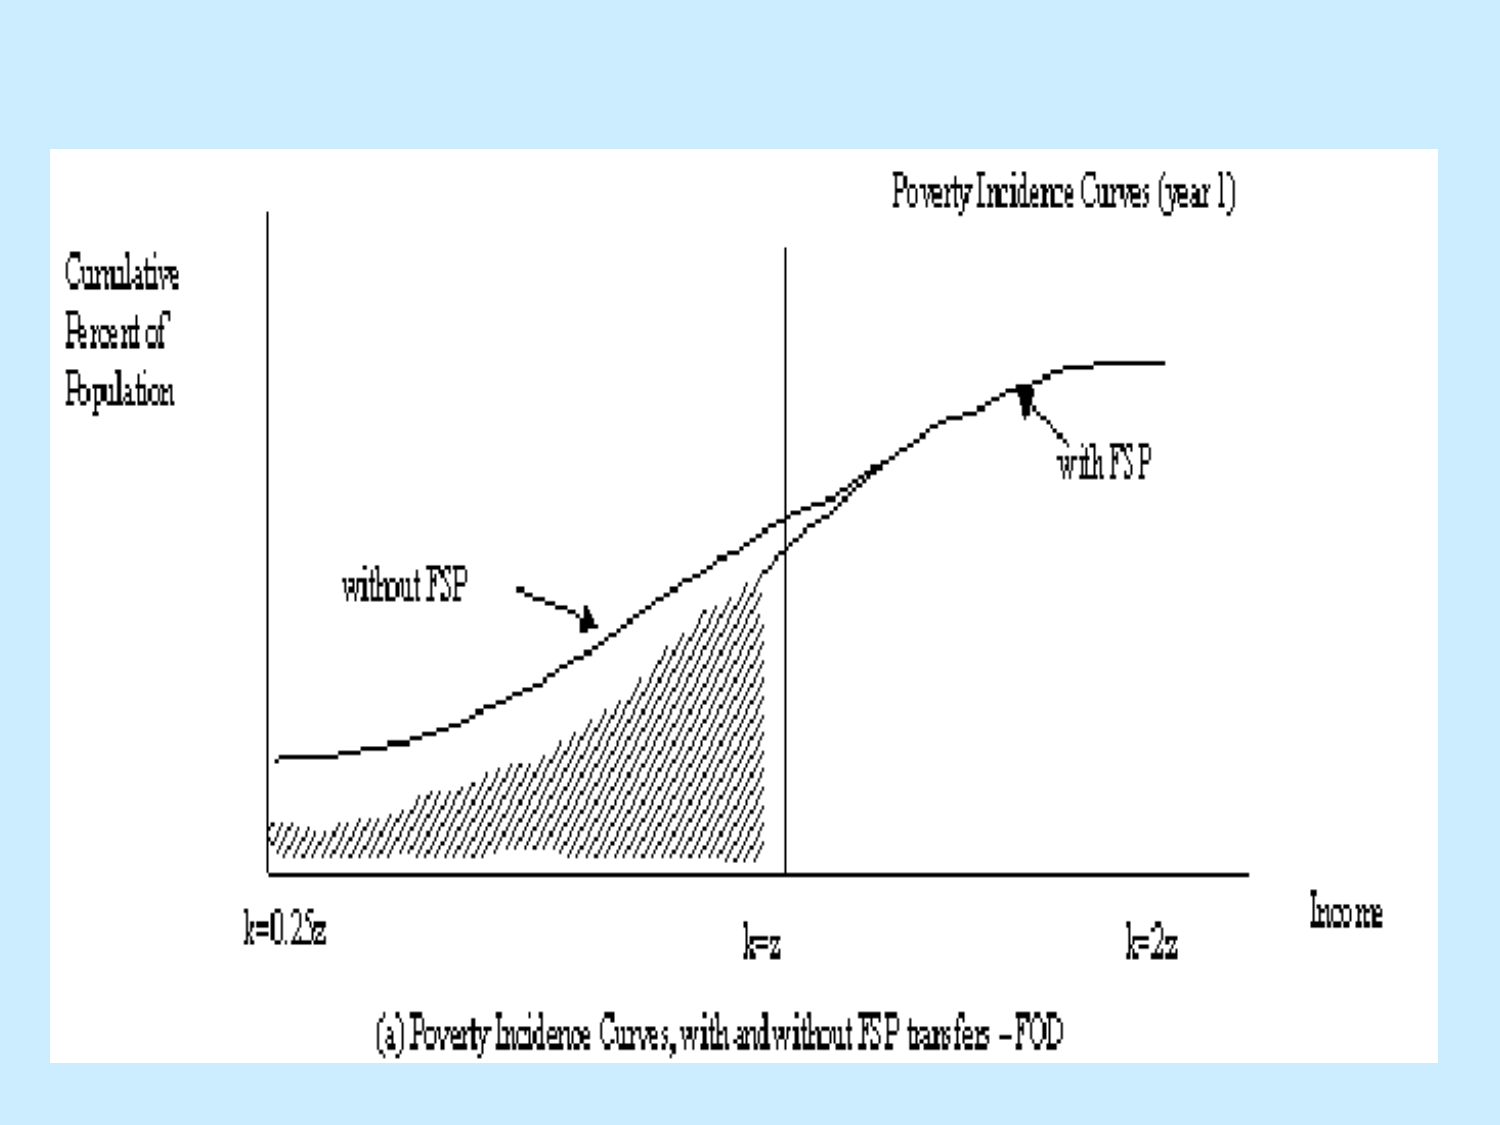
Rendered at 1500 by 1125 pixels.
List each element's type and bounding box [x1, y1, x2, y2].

text_box [49, 149, 1438, 1063]
